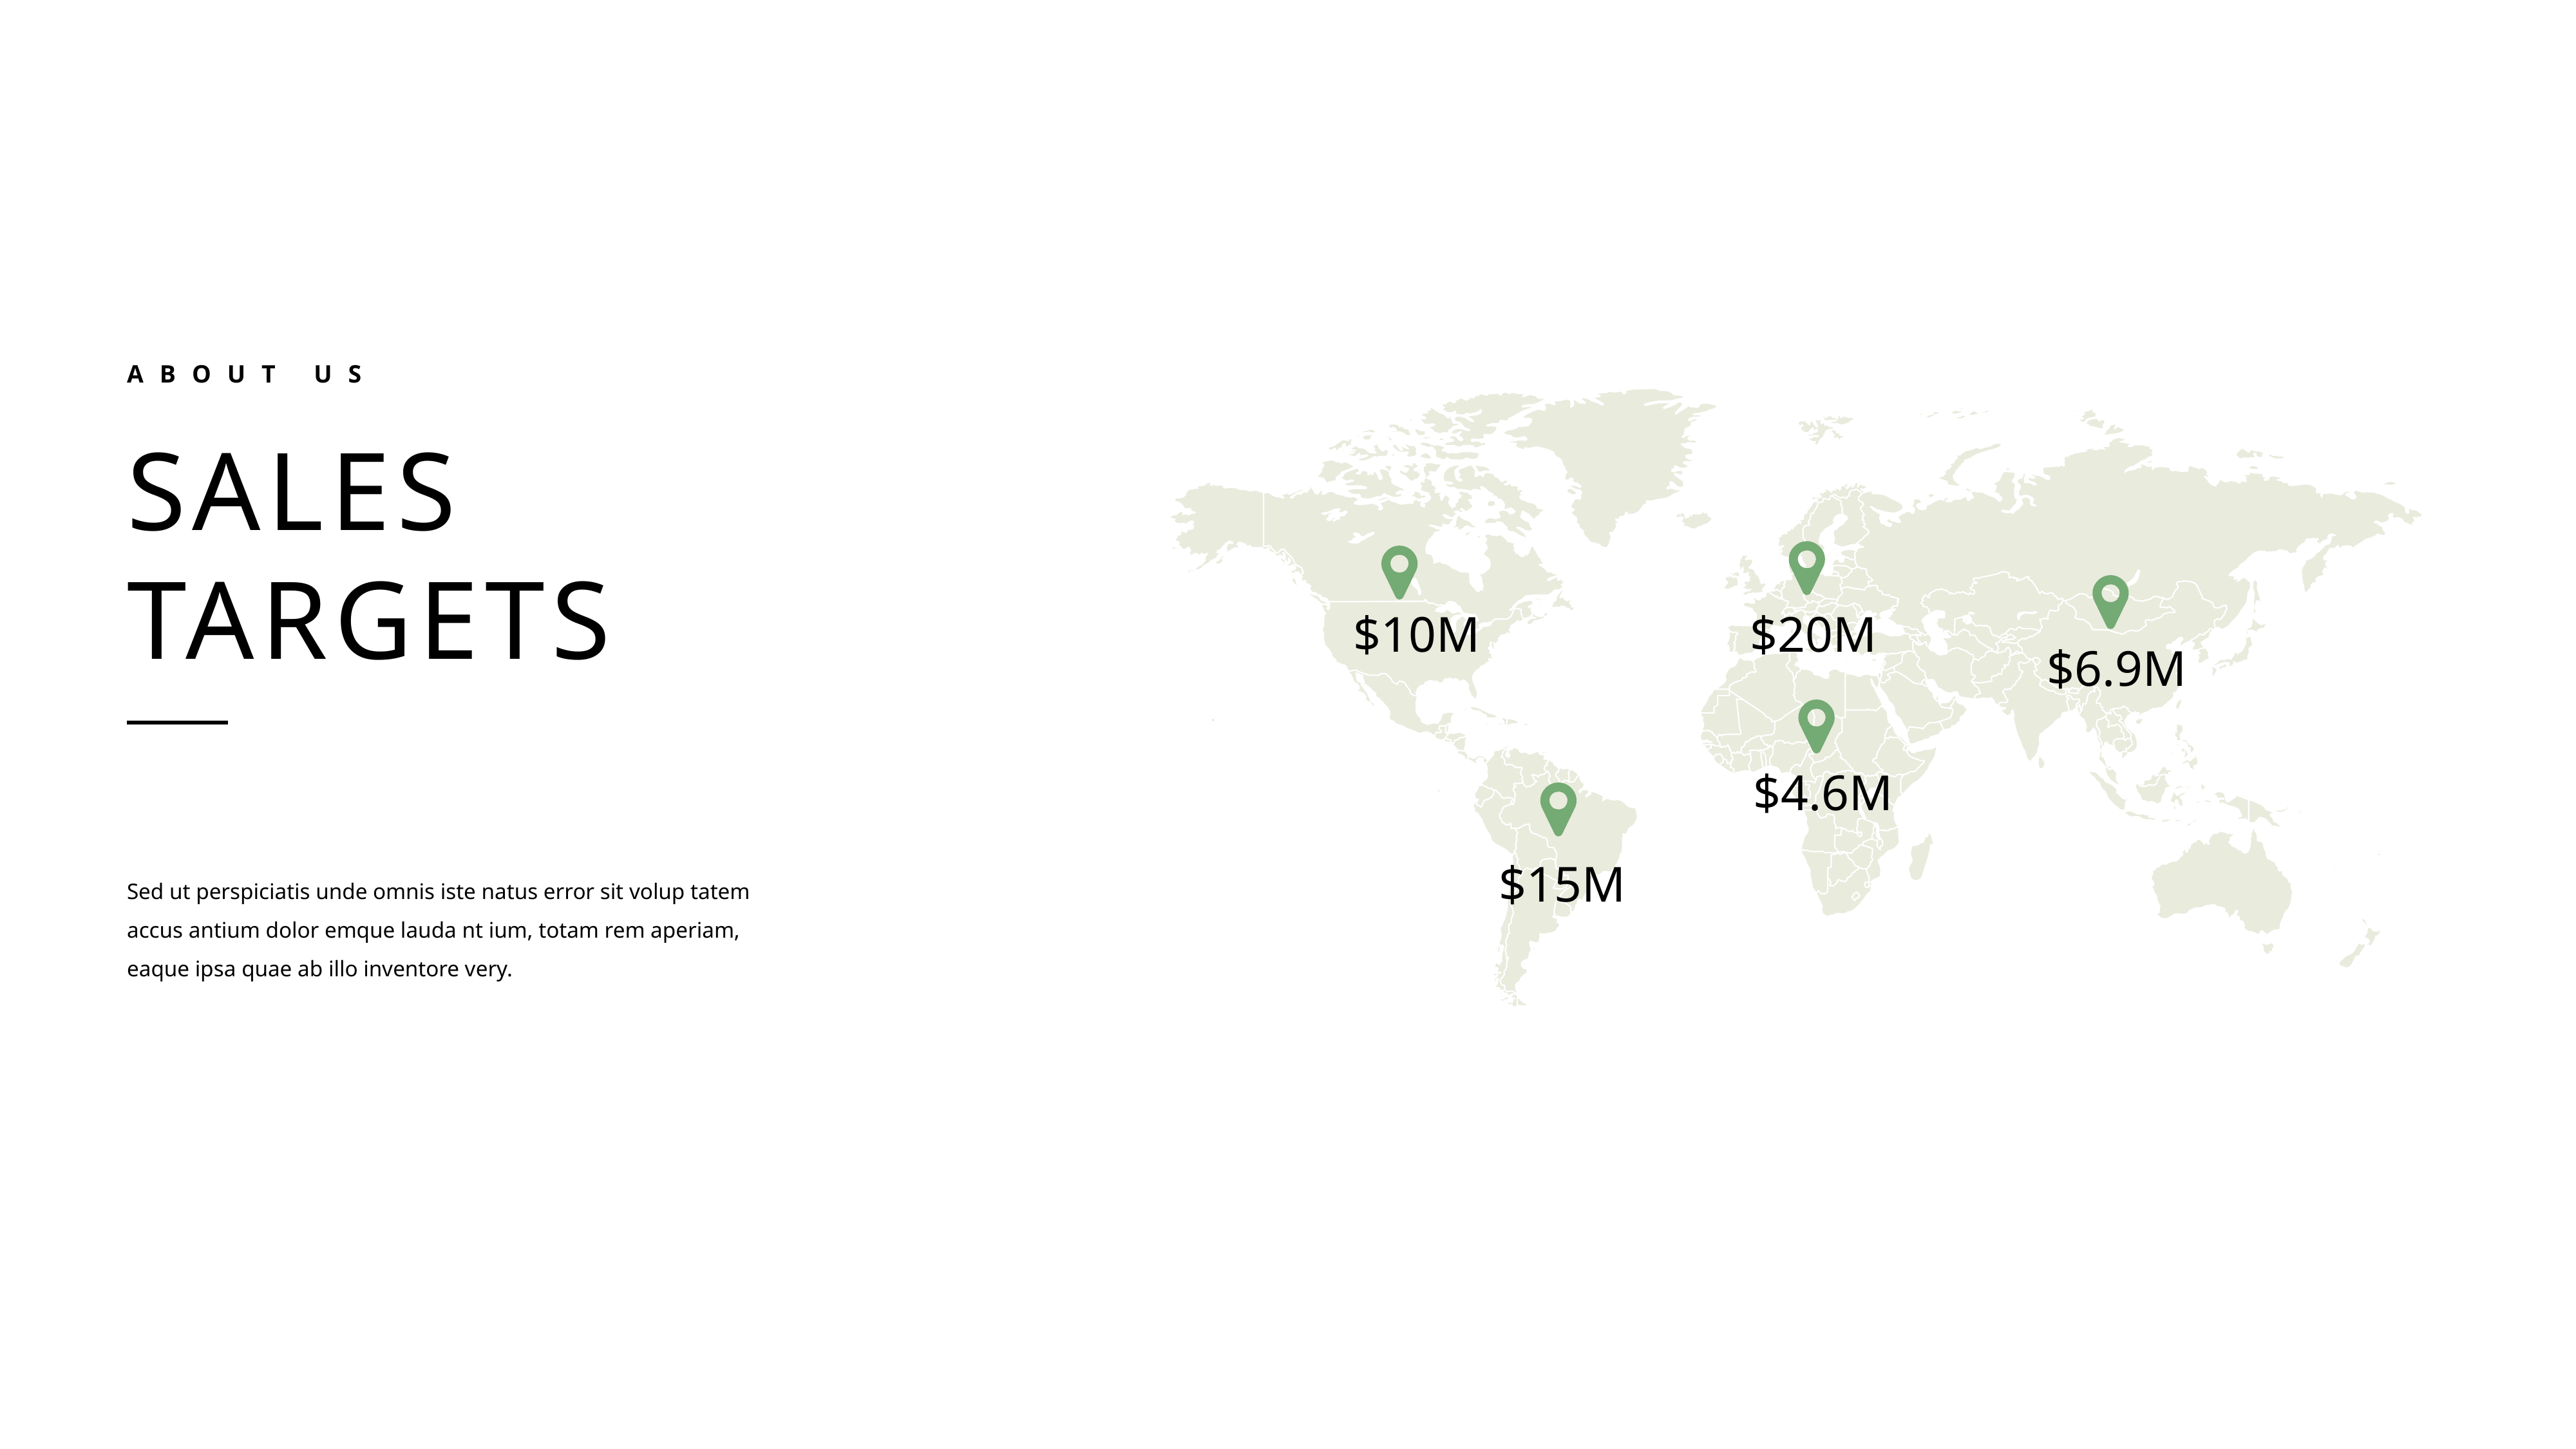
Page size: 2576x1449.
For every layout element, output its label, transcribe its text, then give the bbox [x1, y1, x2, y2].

text_box About us [127, 359, 770, 388]
text_box Sales Targets [127, 422, 770, 681]
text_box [1168, 388, 2425, 1010]
text_box Sed ut perspiciatis unde omnis iste natus error sit volup tatem accus antium dolor emque lauda nt ium, totam rem aperiam, eaque ipsa quae ab illo inventore very. [127, 865, 770, 981]
